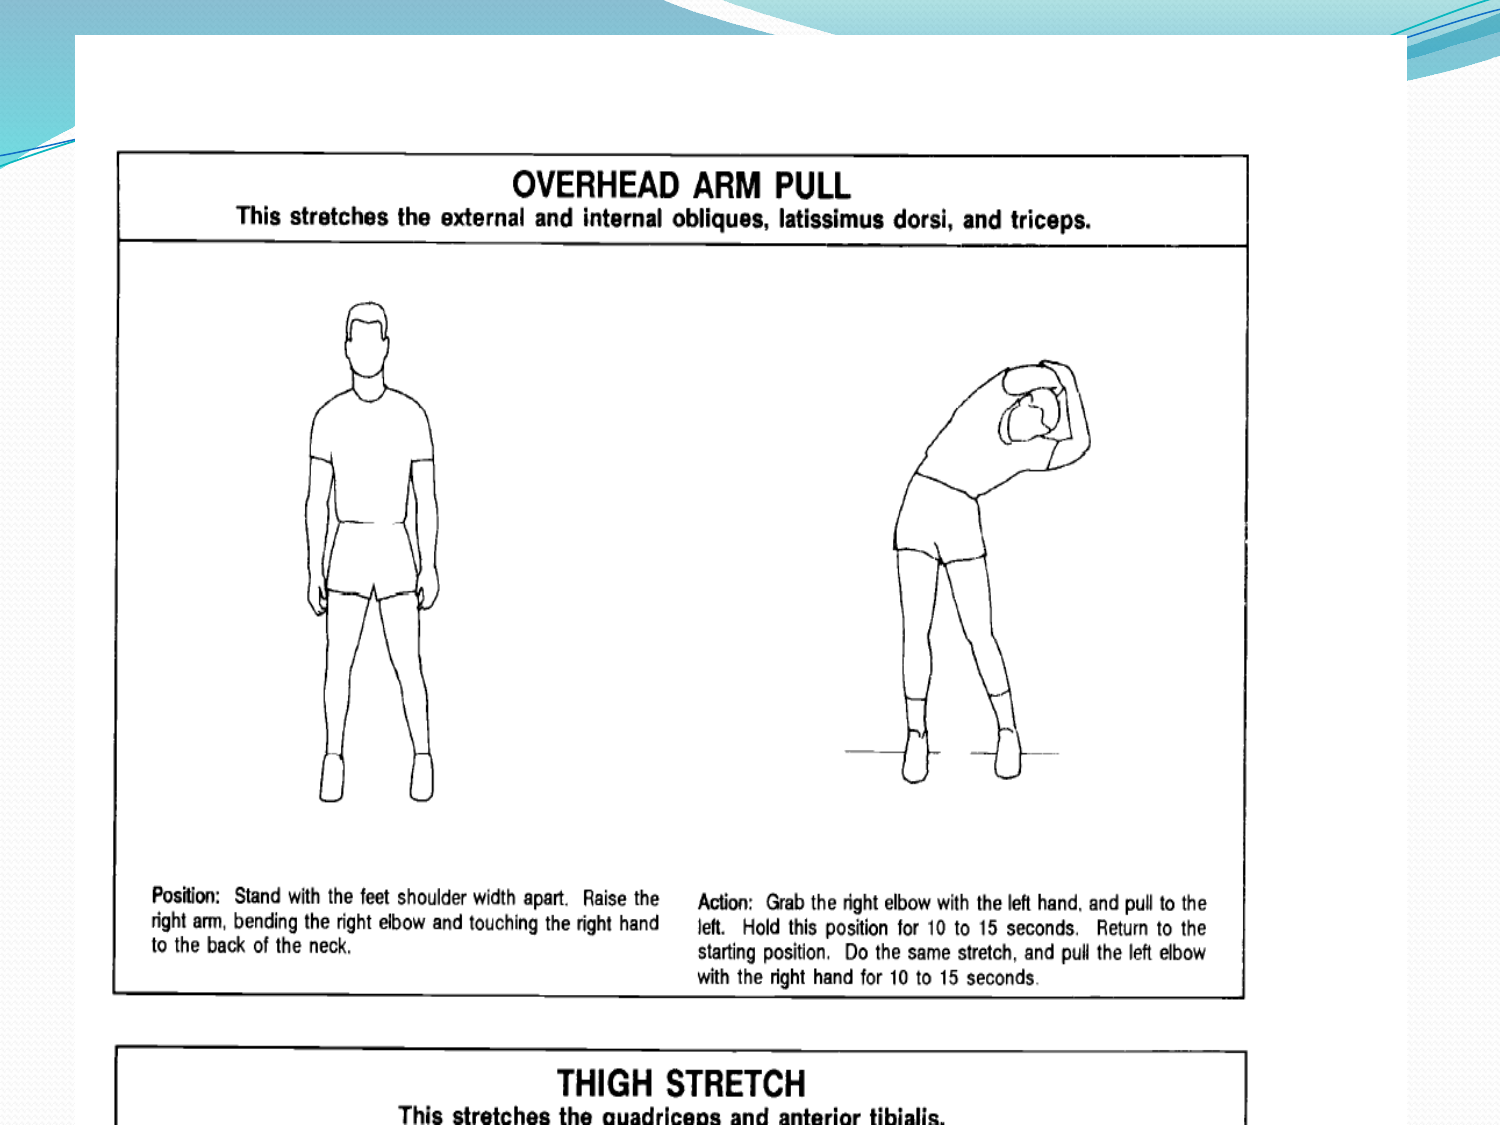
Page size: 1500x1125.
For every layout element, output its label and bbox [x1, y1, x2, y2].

list [74, 34, 1407, 1125]
